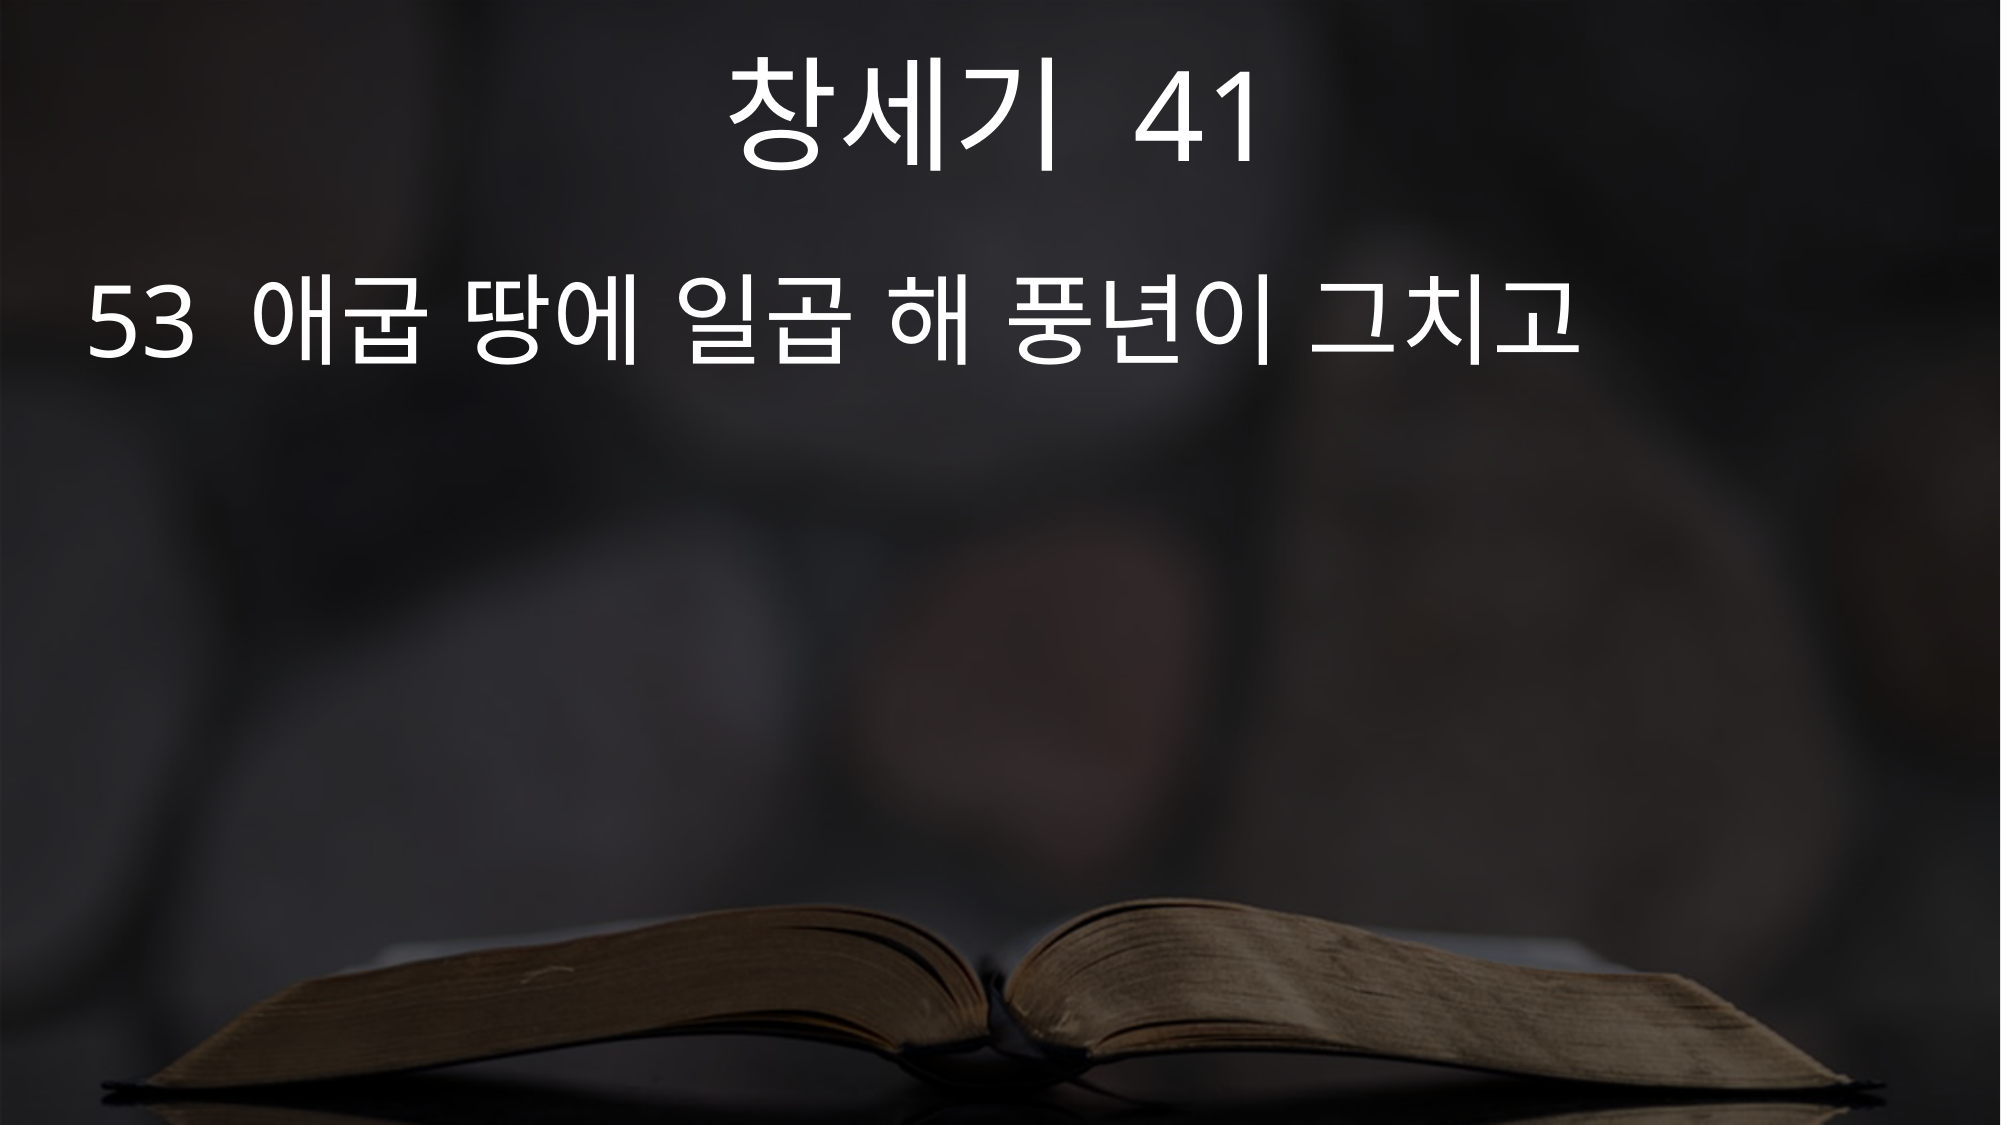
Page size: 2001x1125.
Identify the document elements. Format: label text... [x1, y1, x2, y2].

list 53 애굽 땅에 일곱 해 풍년이 그치고 [69, 263, 1953, 423]
footer 창세기 41 [0, 32, 2000, 192]
picture [0, 0, 2001, 1125]
